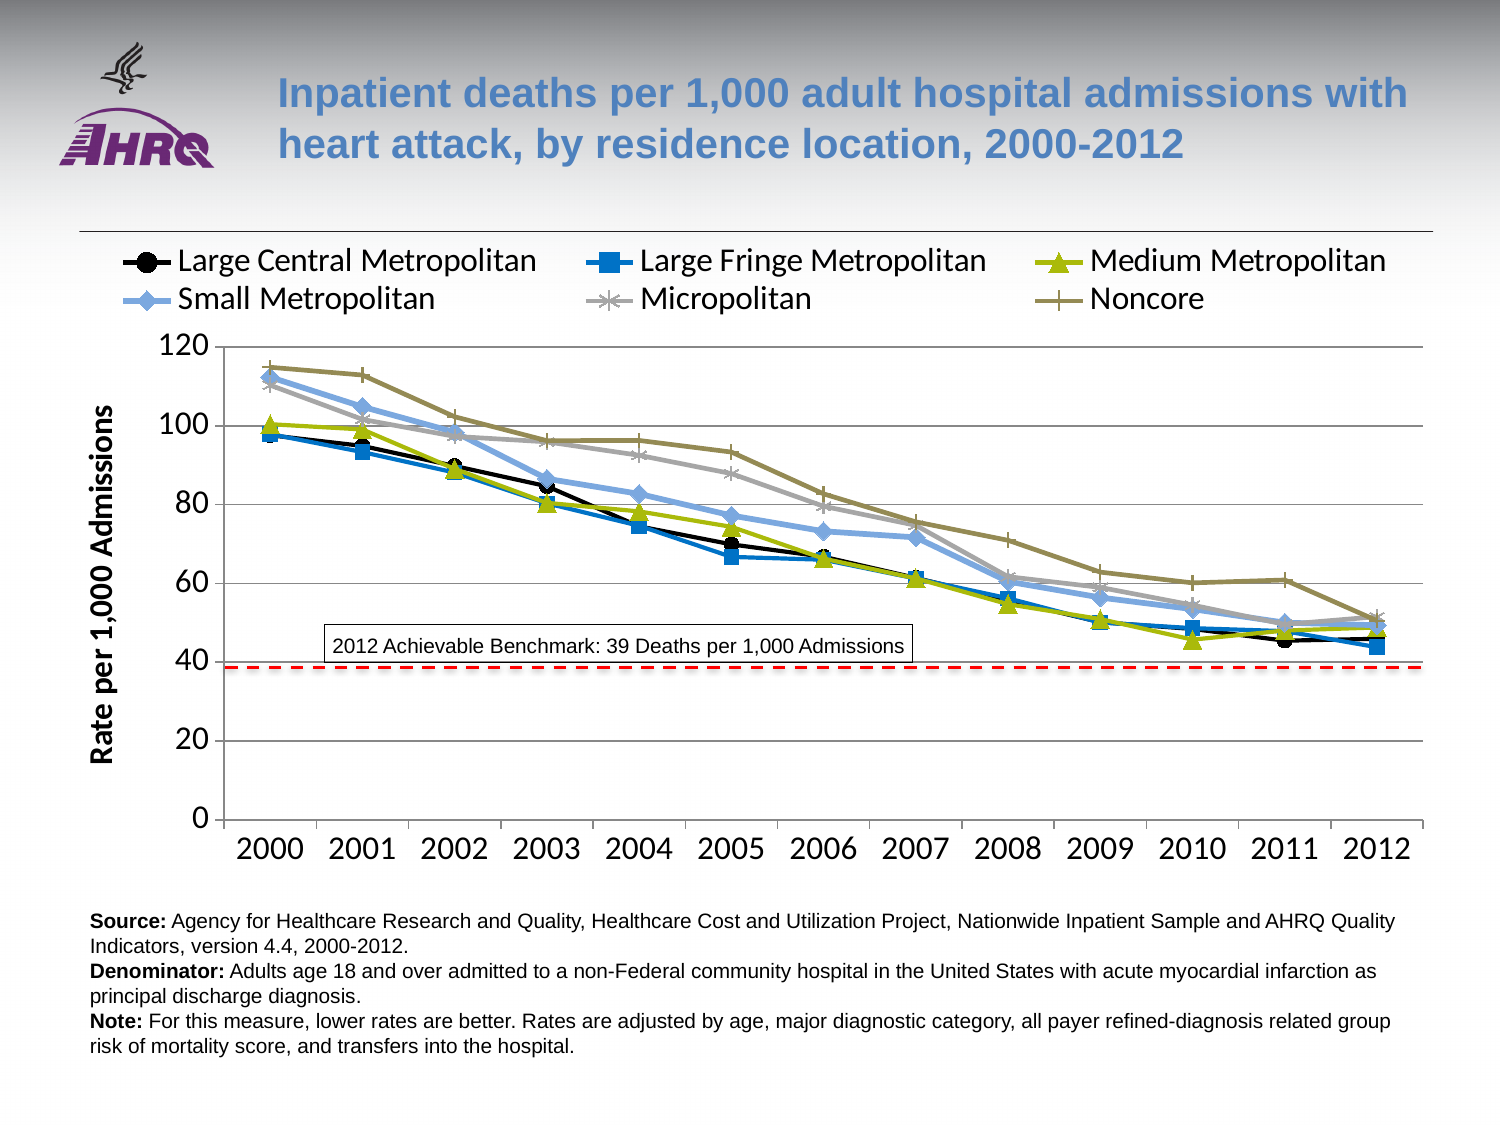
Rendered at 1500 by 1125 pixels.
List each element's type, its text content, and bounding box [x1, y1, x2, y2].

chart [74, 239, 1426, 886]
picture [0, 0, 1500, 1125]
title Inpatient deaths per 1,000 adult hospital admissions with heart attack, by residence location, 2000-2012 [262, 45, 1425, 188]
text_box Source: Agency for Healthcare Research and Quality, Healthcare Cost and Utilization Project, Nationwide Inpatient Sample and AHRQ Quality Indicators, version 4.4, 2000-2012. Denominator: Adults age 18 and over admitted to a non-Federal community hospital in the United States with acute myocardial infarction as principal discharge diagnosis. Note: For this measure, lower rates are better. Rates are adjusted by age, major diagnostic category, all payer refined-diagnosis related group risk of mortality score, and transfers into the hospital. [74, 899, 1425, 1065]
